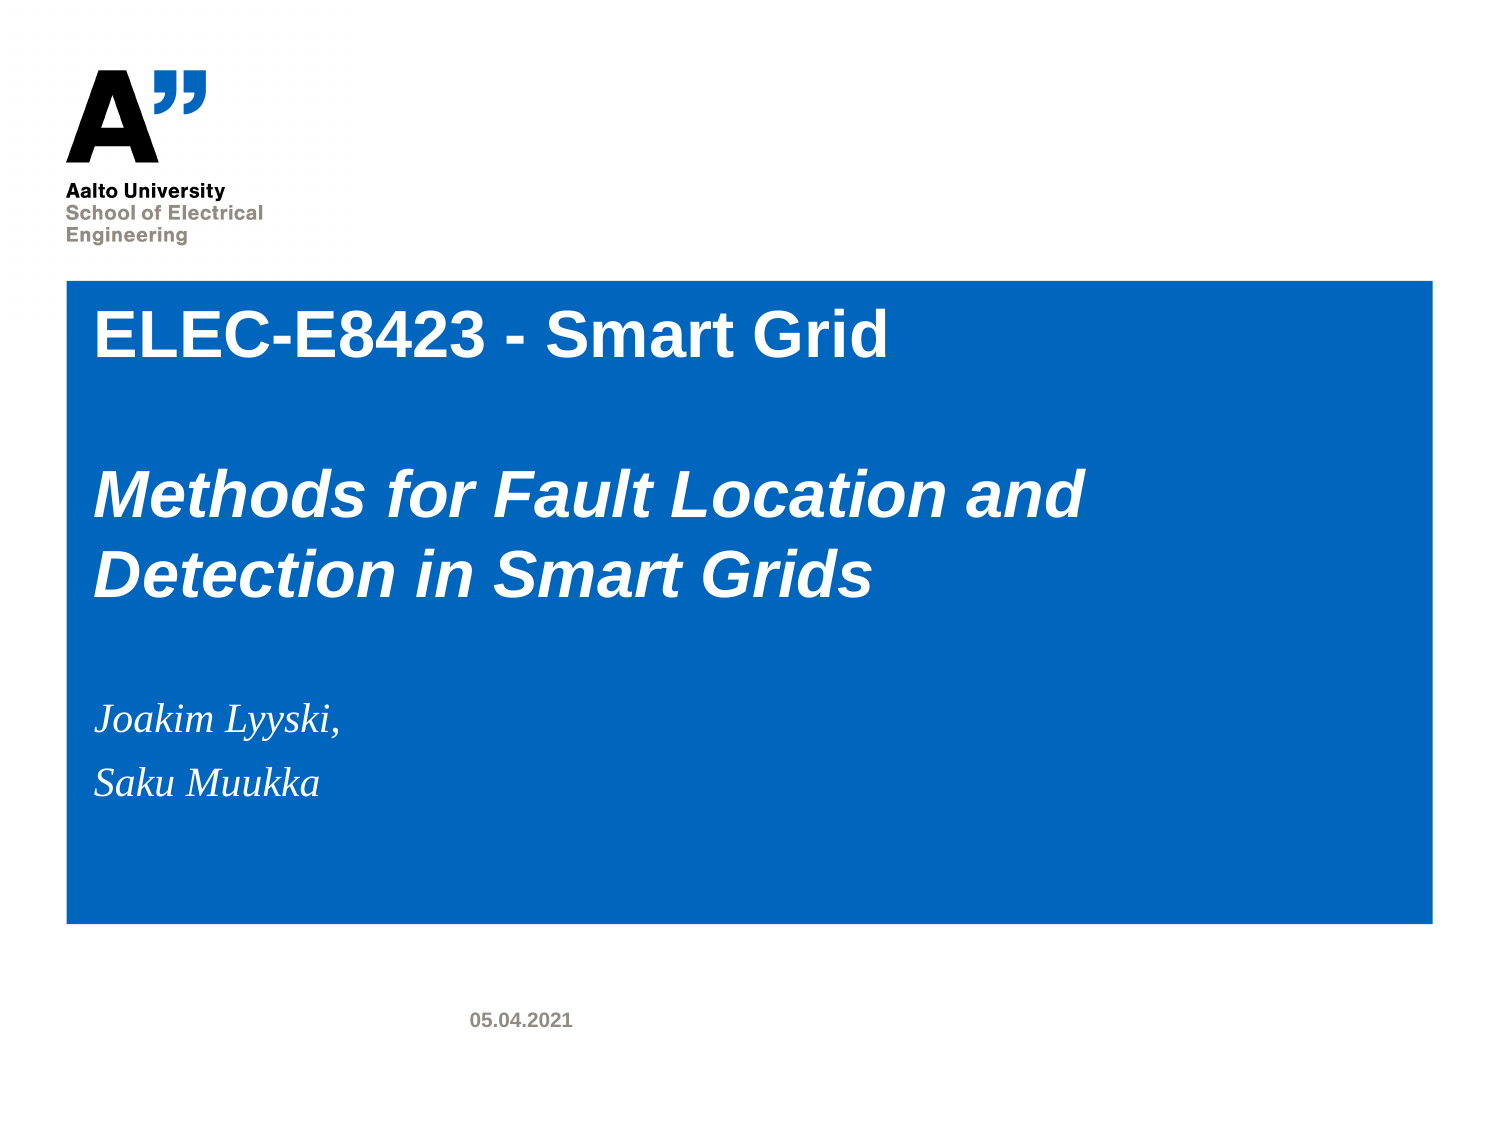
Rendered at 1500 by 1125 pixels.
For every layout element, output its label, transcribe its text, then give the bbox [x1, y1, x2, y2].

picture [0, 0, 355, 335]
list 05.04.2021 [469, 1006, 803, 1082]
subtitle Joakim Lyyski, Saku Muukka [93, 686, 1125, 904]
title ELEC-E8423 - Smart Grid Methods for Fault Location and Detection in Smart Grids [93, 290, 1370, 687]
